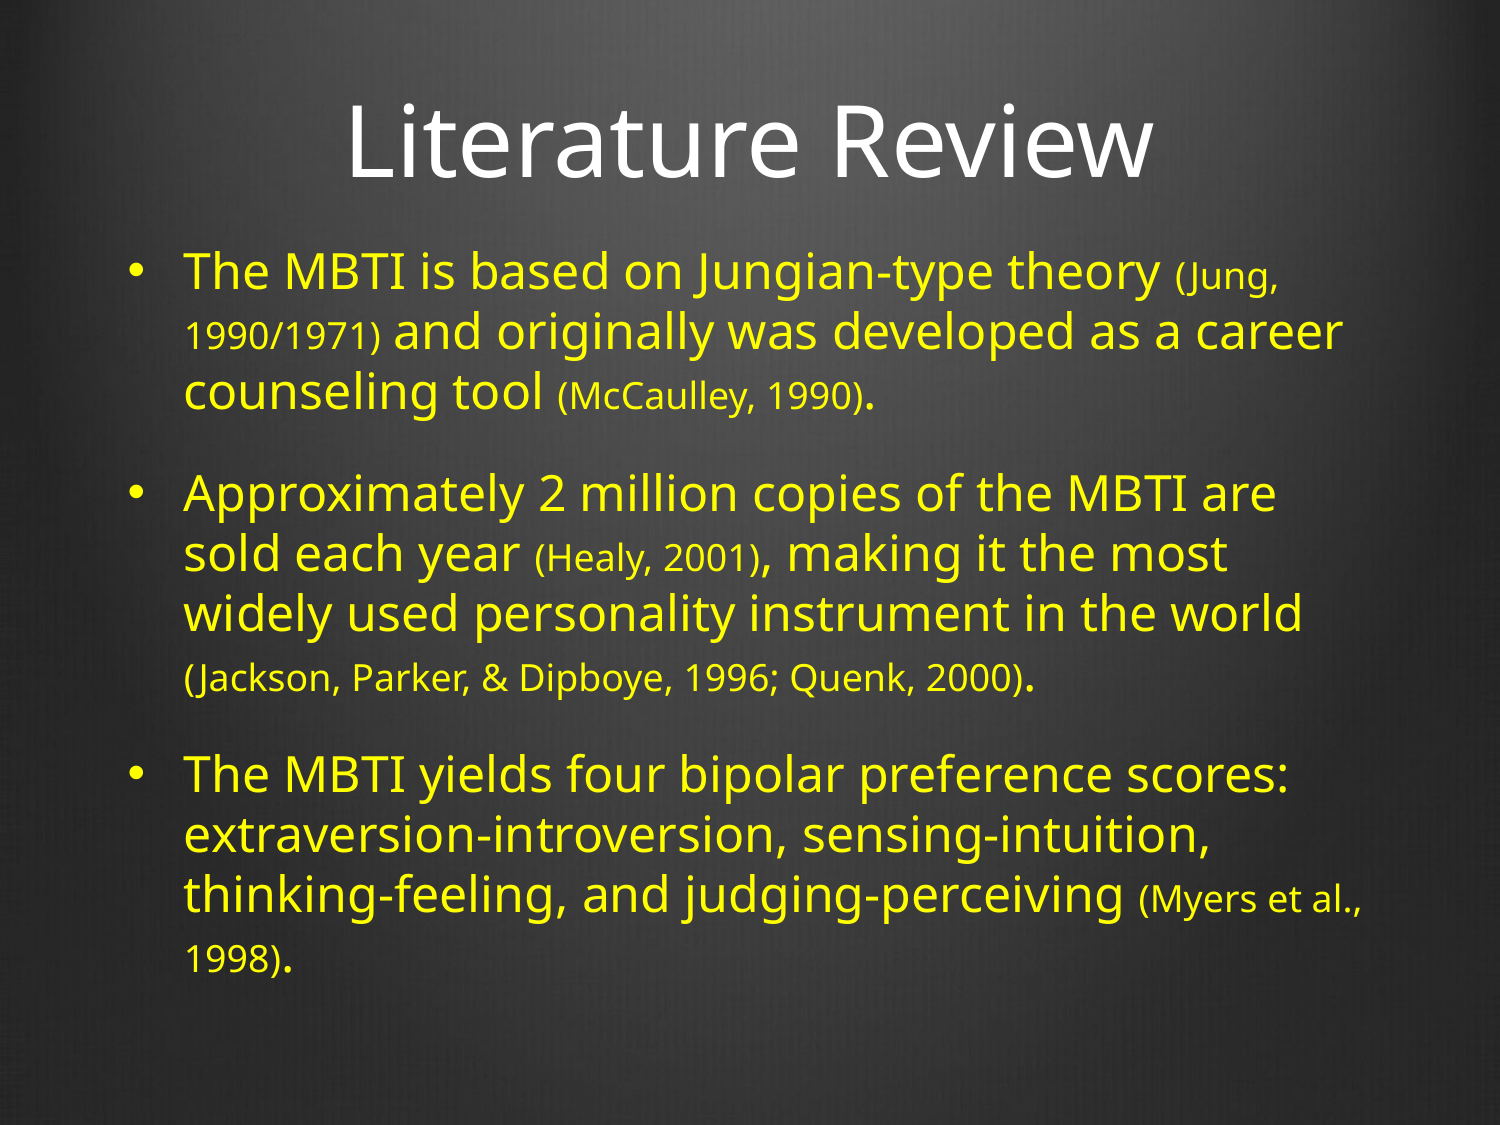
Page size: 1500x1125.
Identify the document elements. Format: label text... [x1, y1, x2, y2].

title Literature Review [112, 19, 1388, 231]
list The MBTI is based on Jungian-type theory (Jung, 1990/1971) and originally was developed as a career counseling tool (McCaulley, 1990). Approximately 2 million copies of the MBTI are sold each year (Healy, 2001), making it the most widely used personality instrument in the world (Jackson, Parker, & Dipboye, 1996; Quenk, 2000). The MBTI yields four bipolar preference scores: extraversion-introversion, sensing-intuition, thinking-feeling, and judging-perceiving (Myers et al., 1998). [112, 231, 1388, 1005]
